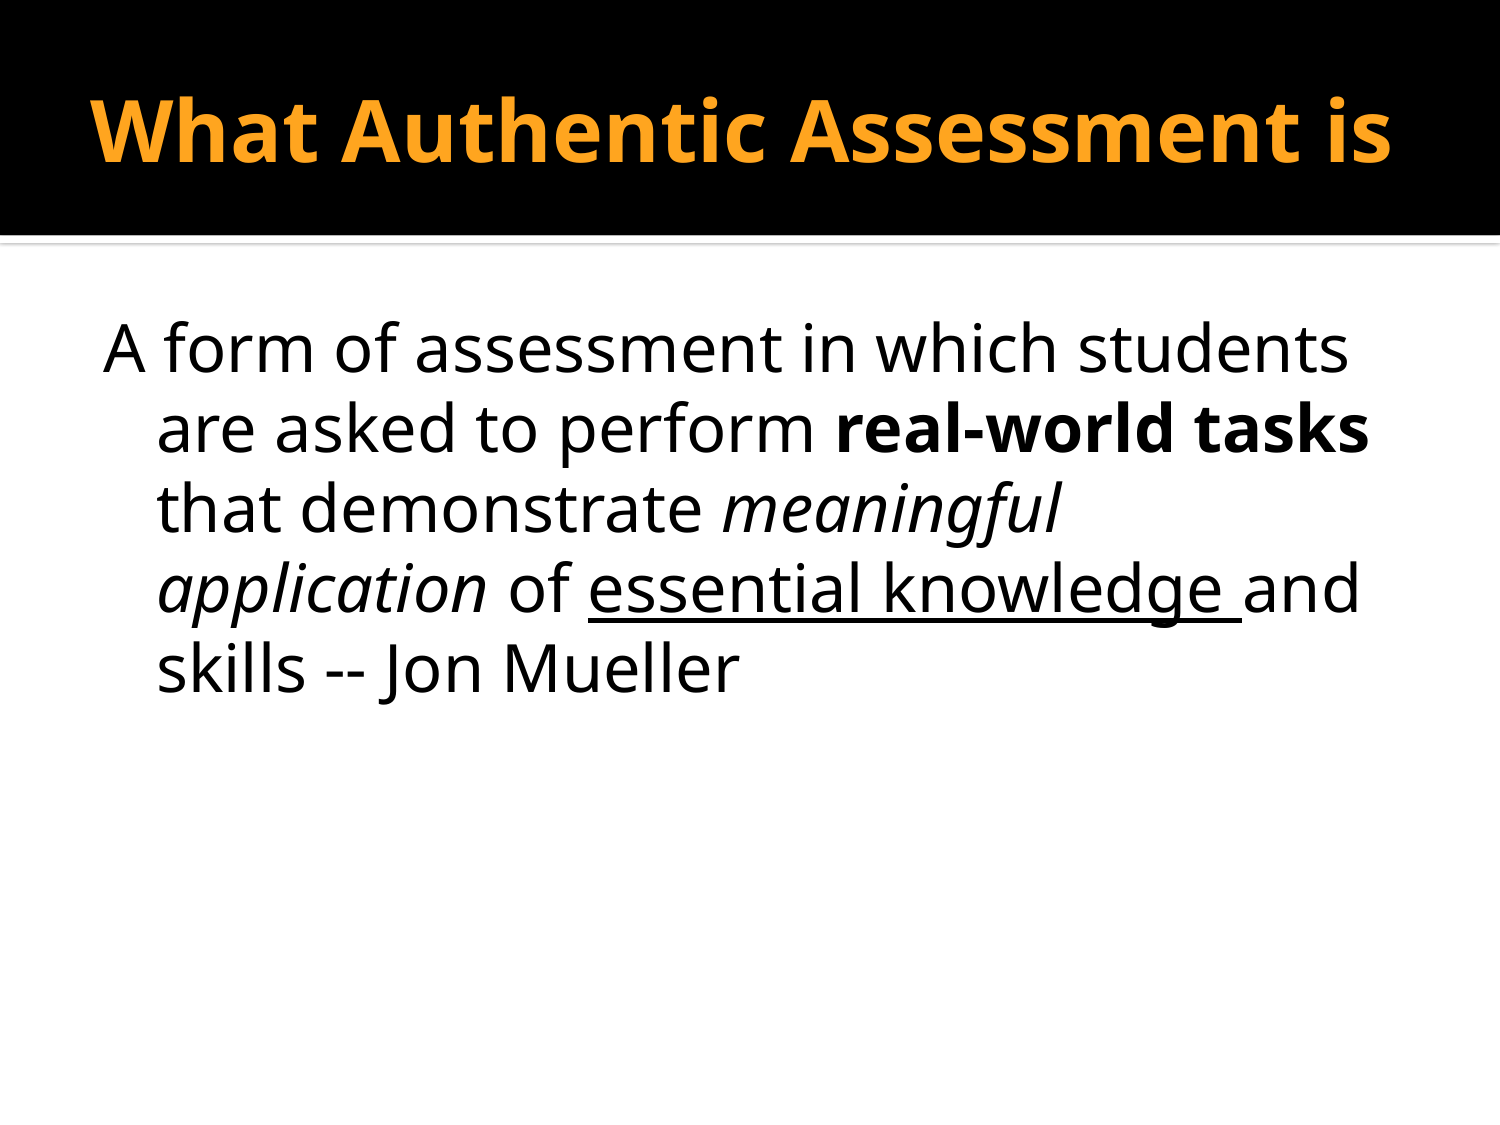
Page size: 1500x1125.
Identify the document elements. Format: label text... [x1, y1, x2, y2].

list A form of assessment in which students are asked to perform real-world tasks that demonstrate meaningful application of essential knowledge and skills -- Jon Mueller [75, 291, 1425, 1050]
title What Authentic Assessment is [75, 25, 1425, 231]
